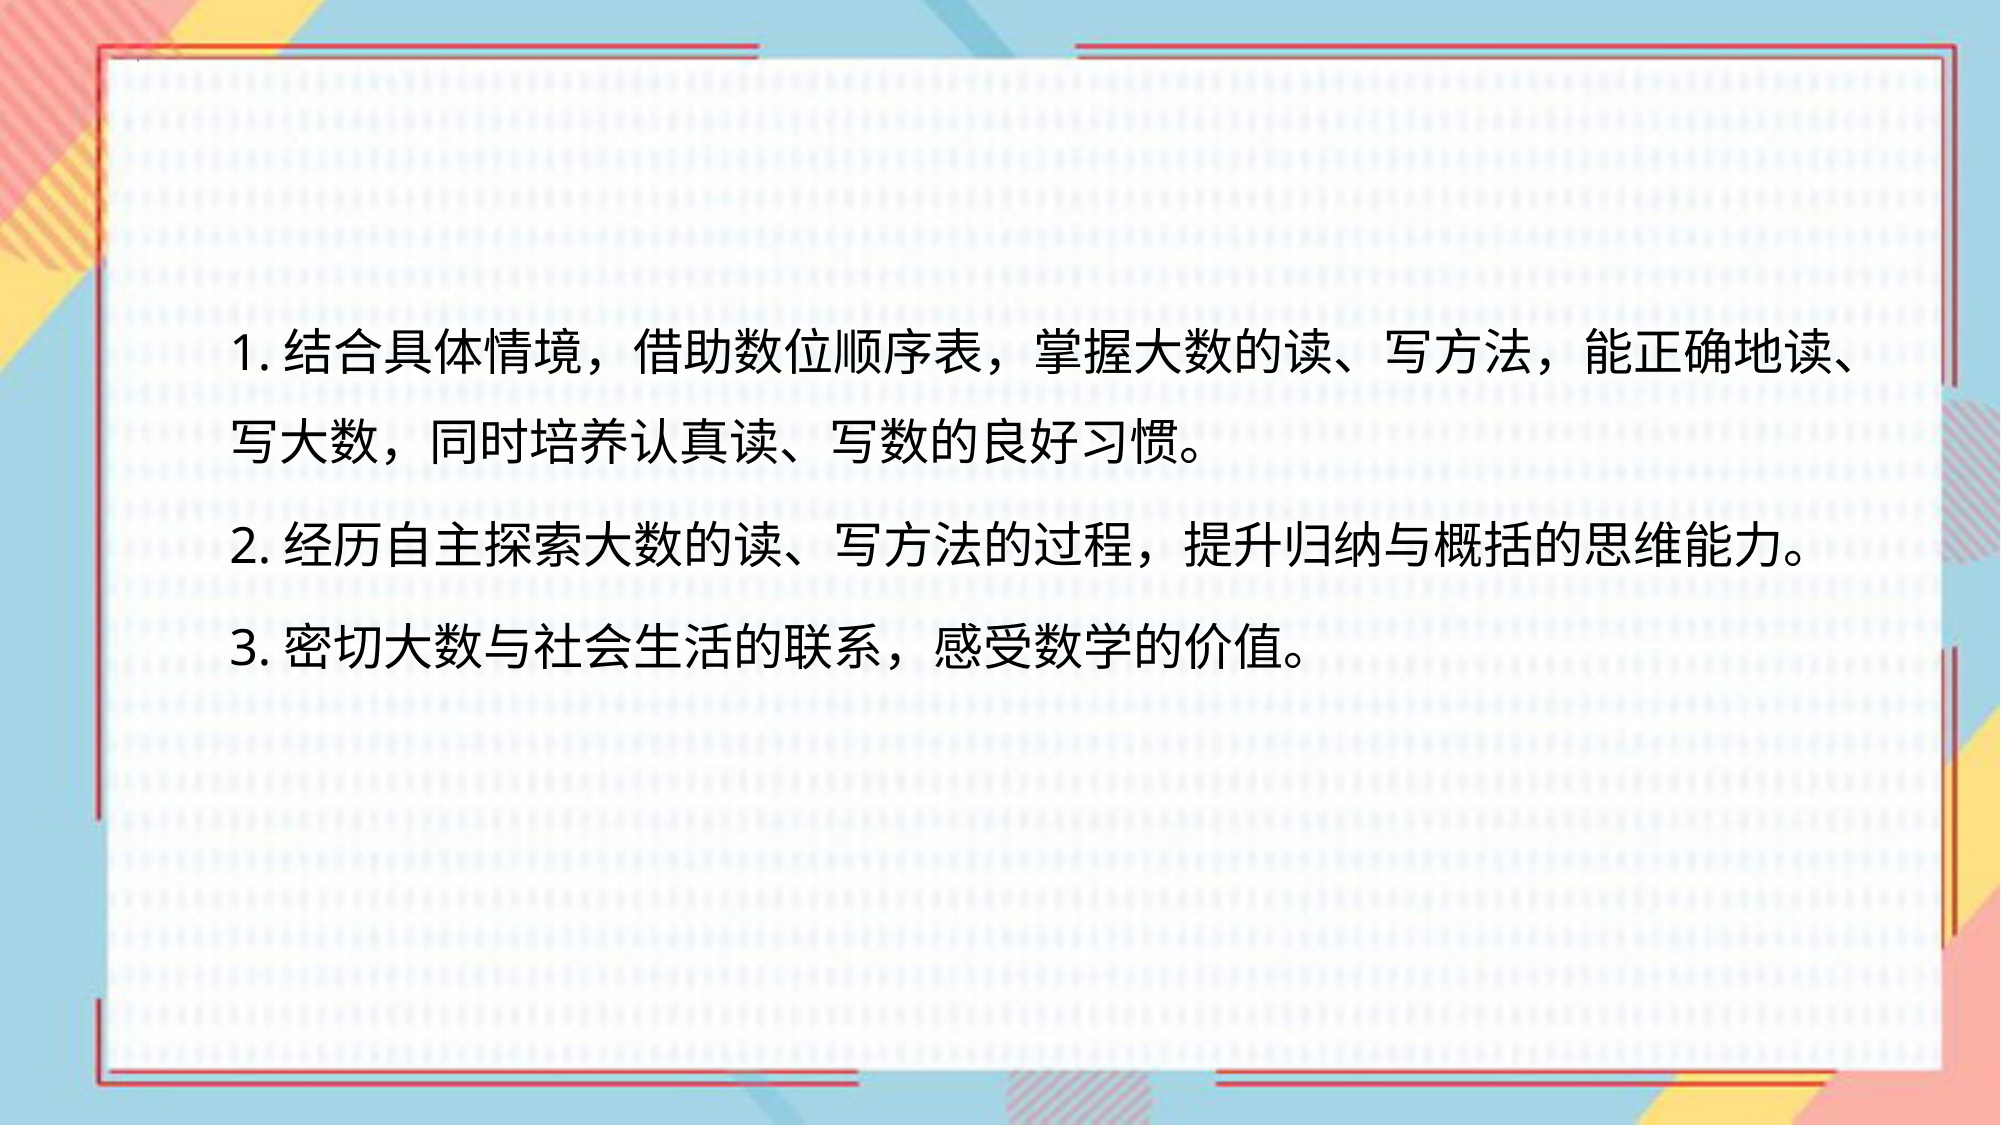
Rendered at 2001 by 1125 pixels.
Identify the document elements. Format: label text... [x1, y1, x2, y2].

text_box 1.结合具体情境，借助数位顺序表，掌握大数的读、写方法，能正确地读、写大数，同时培养认真读、写数的良好习惯。 2.经历自主探索大数的读、写方法的过程，提升归纳与概括的思维能力。 3.密切大数与社会生活的联系，感受数学的价值。 [214, 283, 1854, 683]
picture [0, 0, 2001, 1125]
